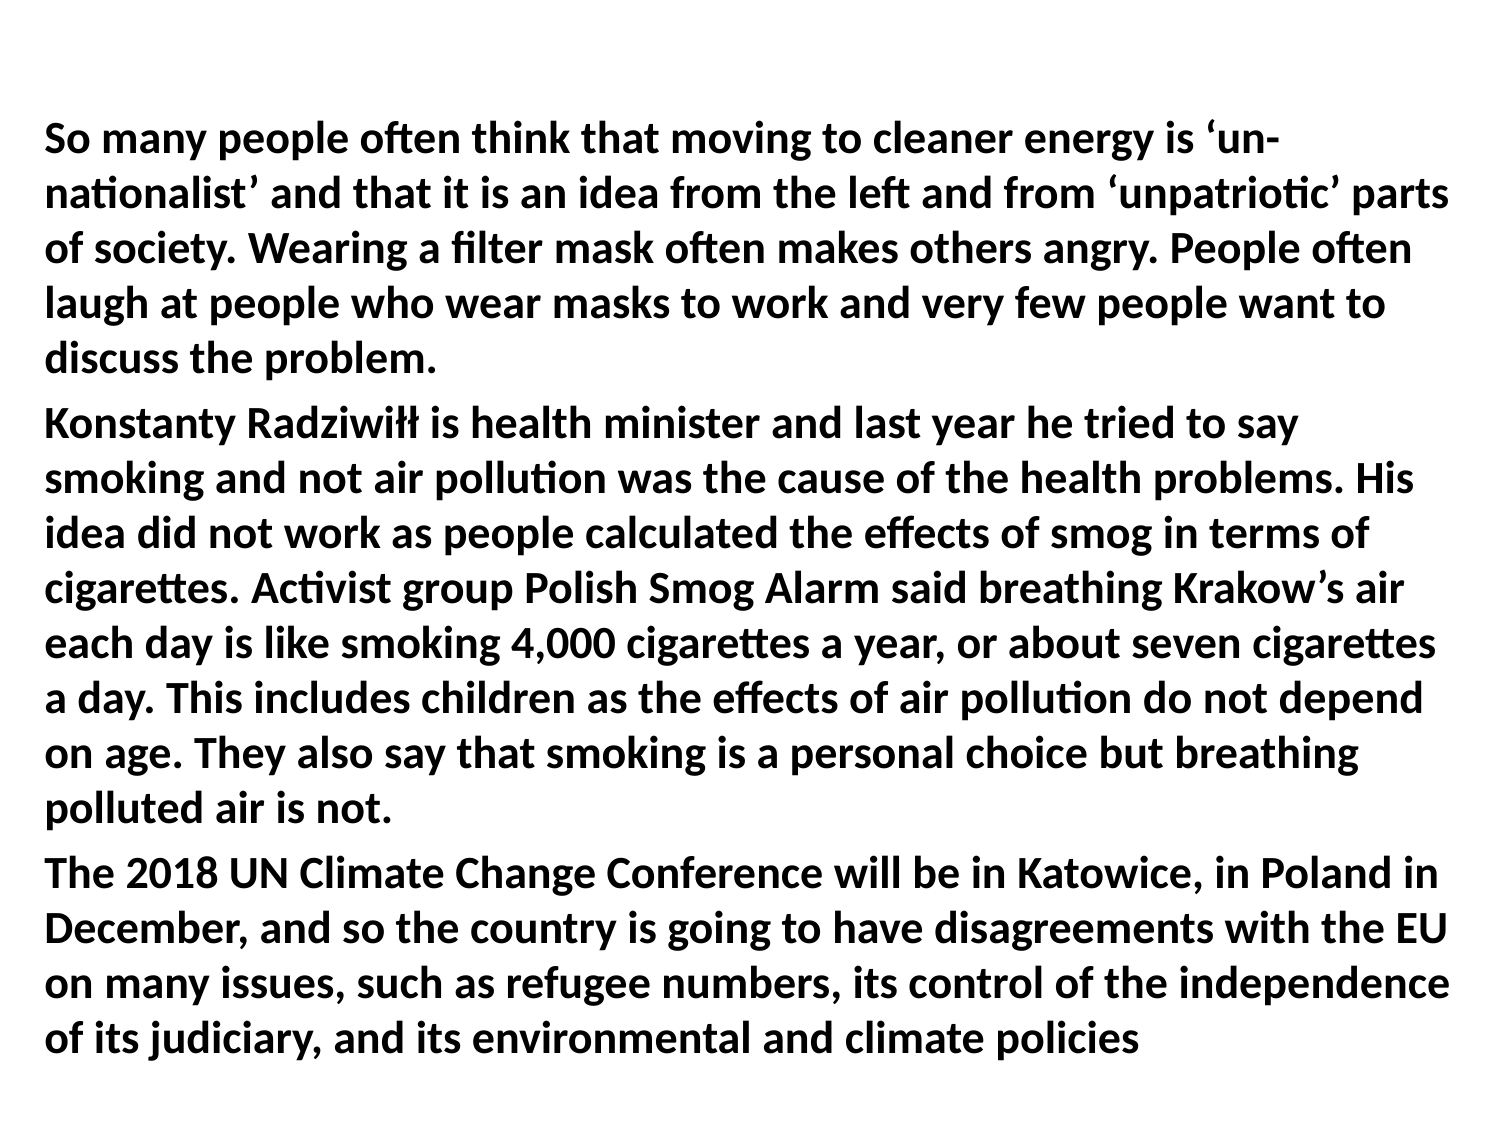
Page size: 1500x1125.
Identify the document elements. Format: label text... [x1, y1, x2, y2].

list So many people often think that moving to cleaner energy is ‘un-nationalist’ and that it is an idea from the left and from ‘unpatriotic’ parts of society. Wearing a filter mask often makes others angry. People often laugh at people who wear masks to work and very few people want to discuss the problem. Konstanty Radziwiłł is health minister and last year he tried to say smoking and not air pollution was the cause of the health problems. His idea did not work as people calculated the effects of smog in terms of cigarettes. Activist group Polish Smog Alarm said breathing Krakow’s air each day is like smoking 4,000 cigarettes a year, or about seven cigarettes a day. This includes children as the effects of air pollution do not depend on age. They also say that smoking is a personal choice but breathing polluted air is not. The 2018 UN Climate Change Conference will be in Katowice, in Poland in December, and so the country is going to have disagreements with the EU on many issues, such as refugee numbers, its control of the independence of its judiciary, and its environmental and climate policies [29, 45, 1471, 1080]
